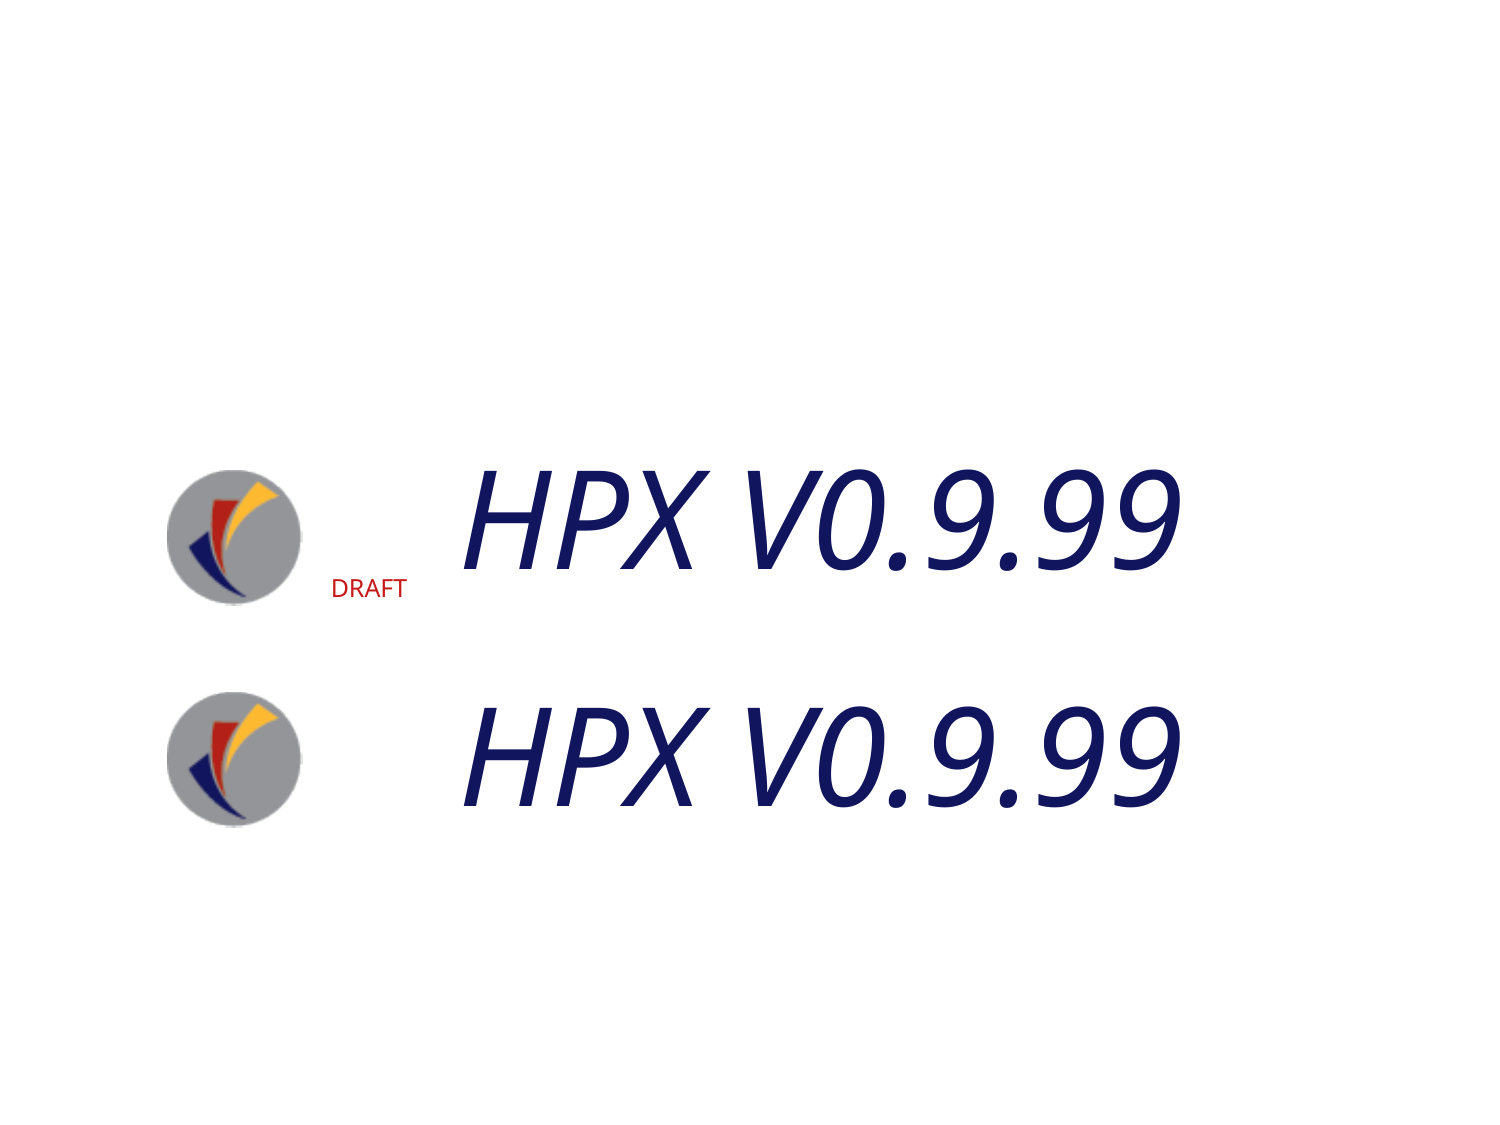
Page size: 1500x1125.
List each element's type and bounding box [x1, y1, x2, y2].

text_box [166, 424, 1341, 615]
text_box [166, 661, 1341, 844]
